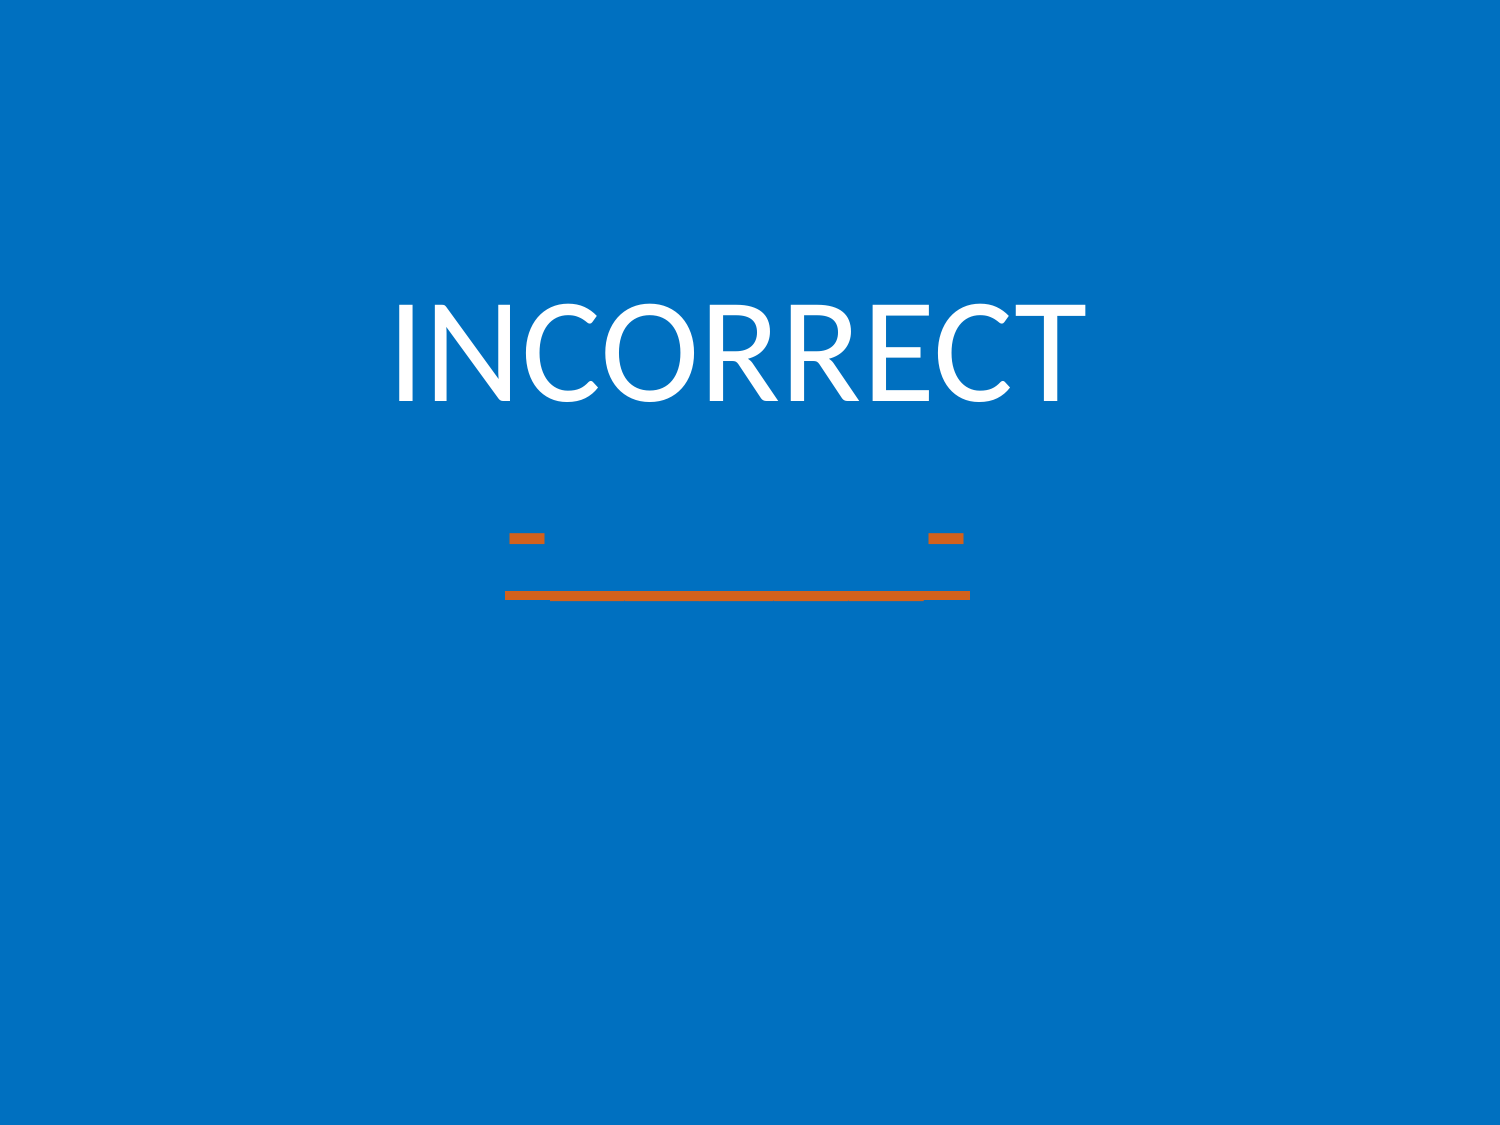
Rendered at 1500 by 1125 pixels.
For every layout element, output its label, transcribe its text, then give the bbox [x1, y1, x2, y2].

title INCORRECT -_____- [62, 212, 1413, 650]
